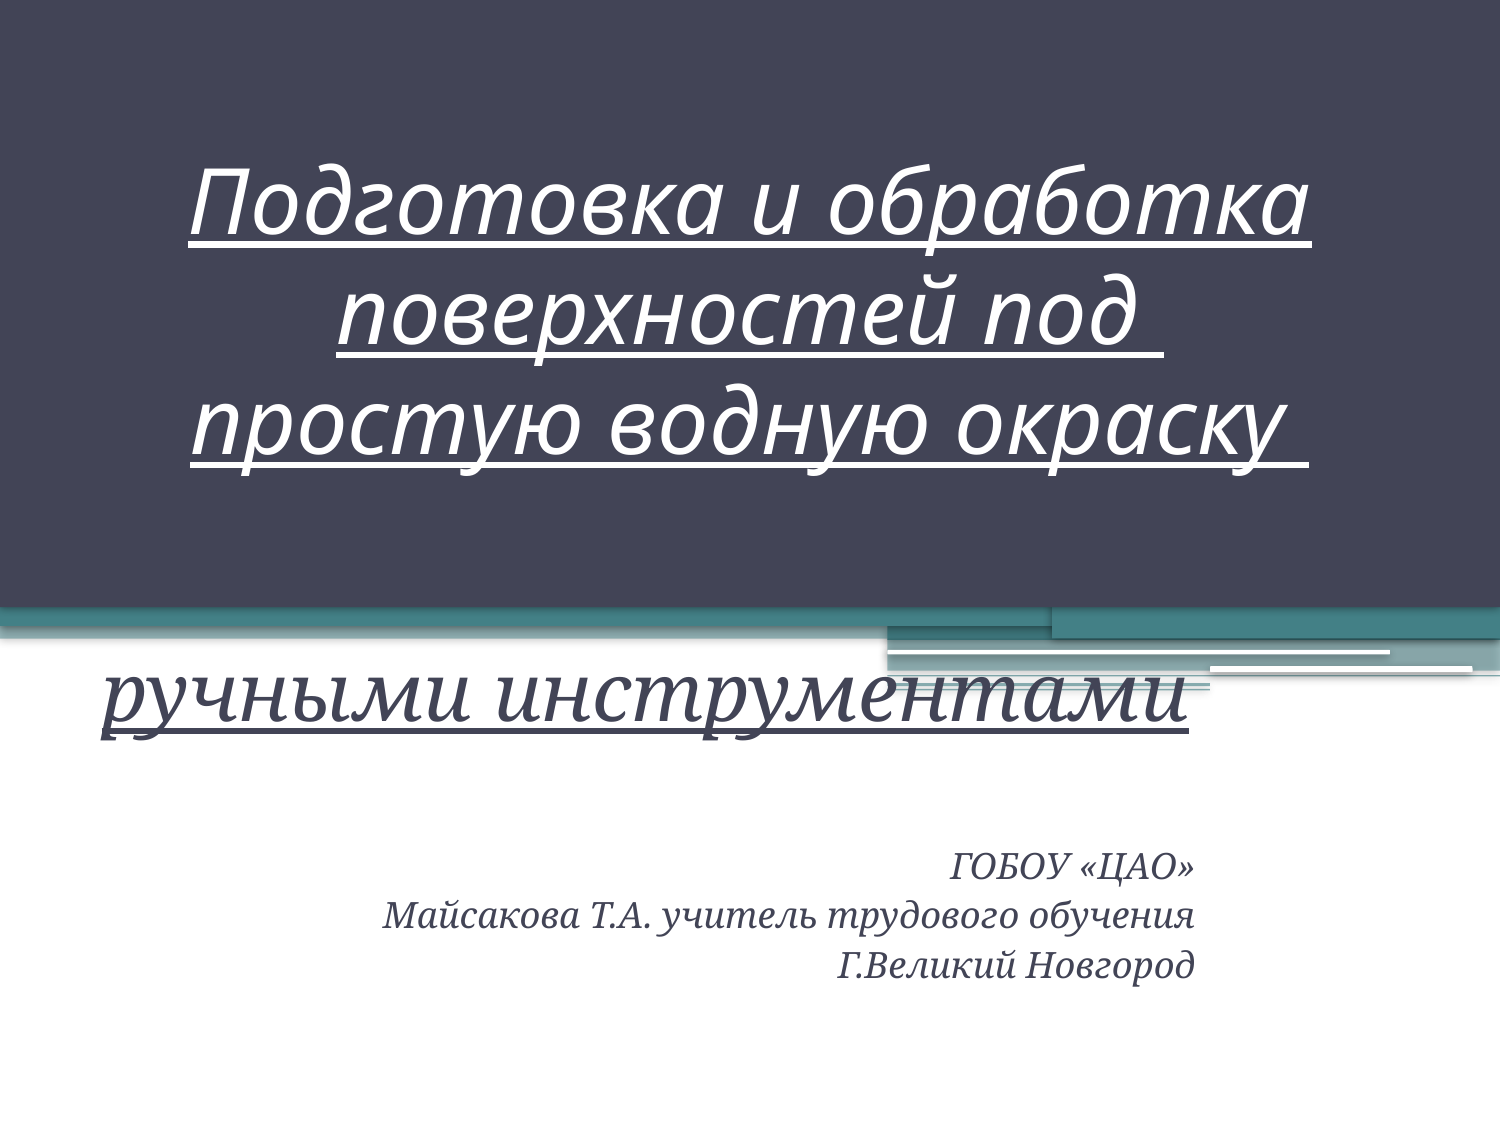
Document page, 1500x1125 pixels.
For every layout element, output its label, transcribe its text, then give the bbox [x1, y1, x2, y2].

subtitle ручными инструментами ГОБОУ «ЦАО» Майсакова Т.А. учитель трудового обучения Г.Великий Новгород [76, 633, 1211, 1012]
title Подготовка и обработка поверхностей под простую водную окраску [112, 78, 1388, 591]
